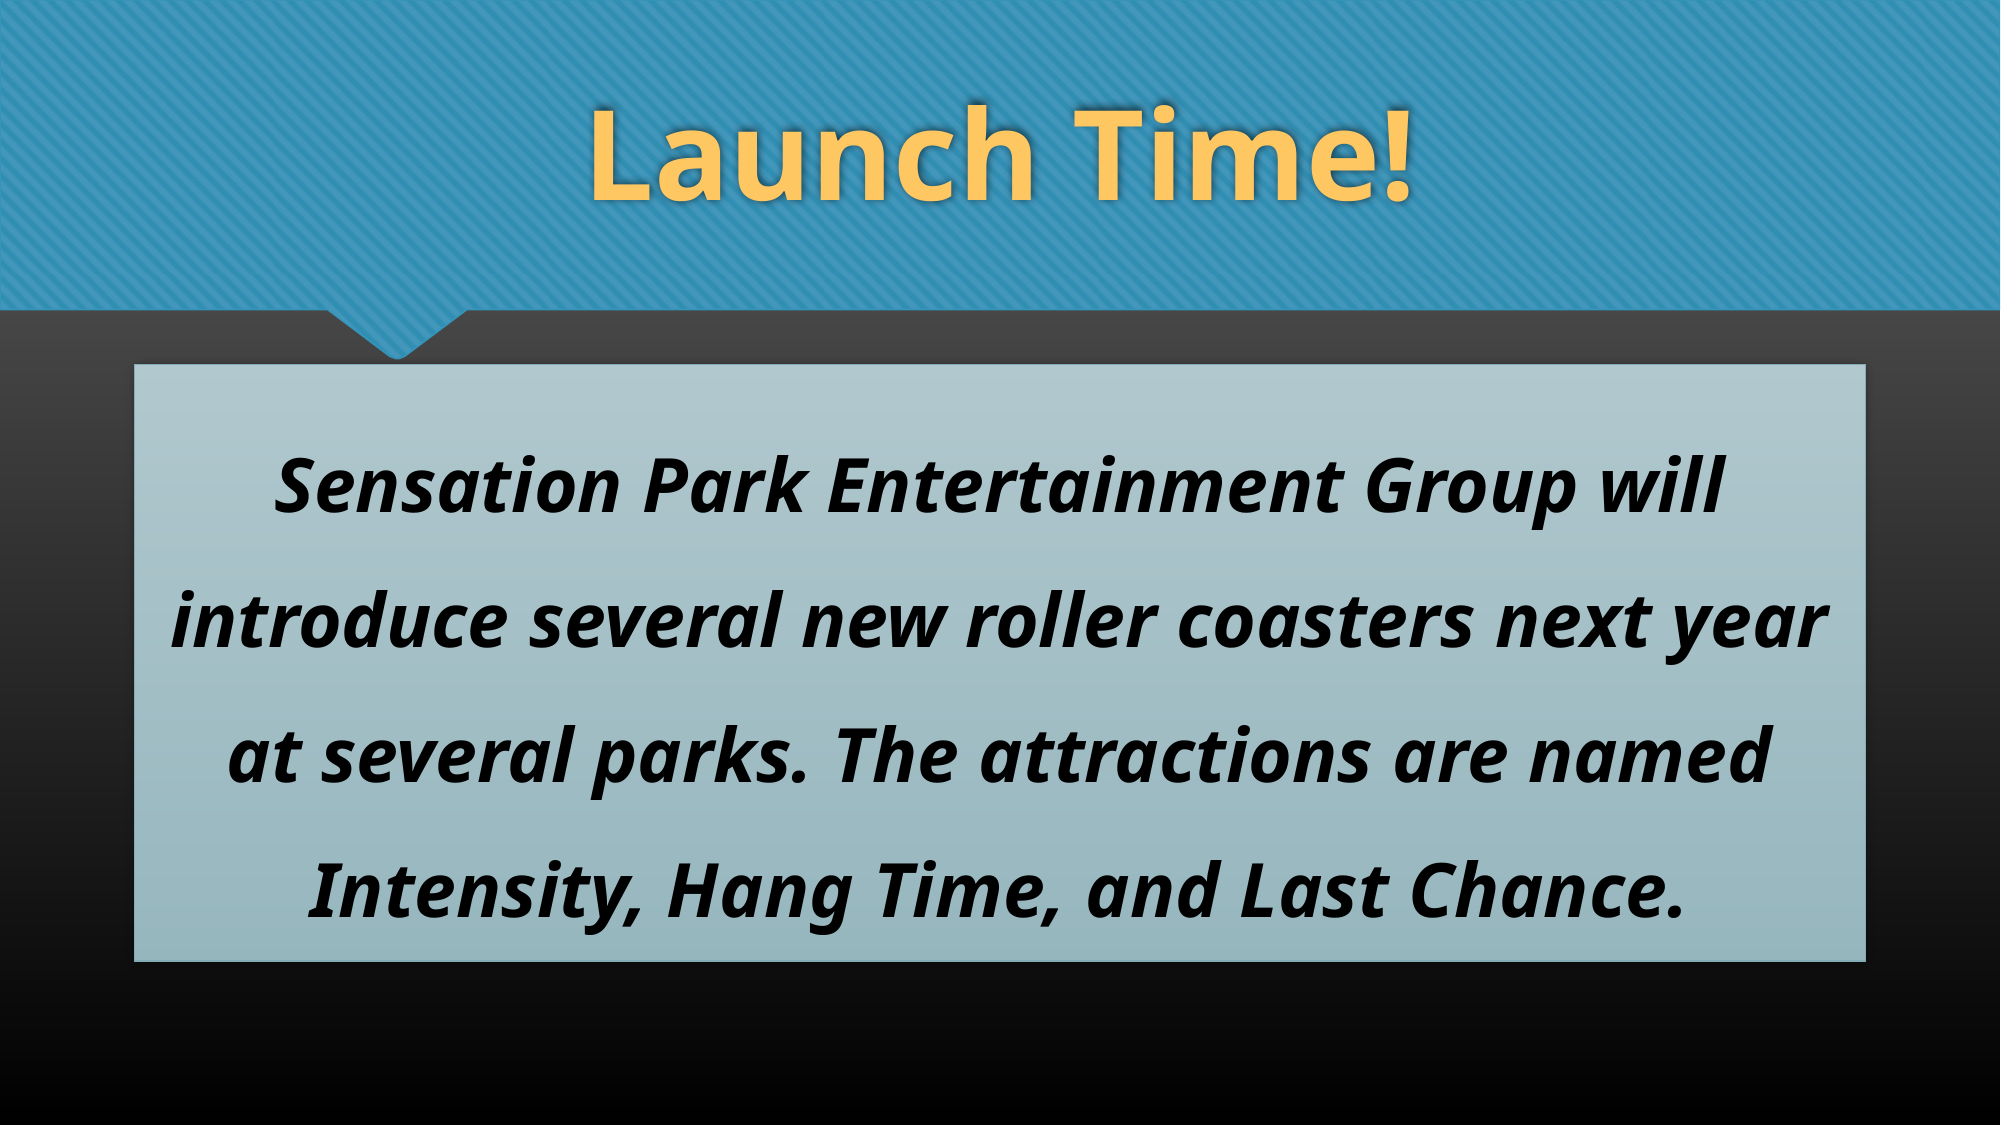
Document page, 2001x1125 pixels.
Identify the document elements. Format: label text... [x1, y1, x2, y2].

title Launch Time! [132, 73, 1868, 233]
list Sensation Park Entertainment Group will introduce several new roller coasters next year at several parks. The attractions are named Intensity, Hang Time, and Last Chance. [134, 364, 1866, 962]
